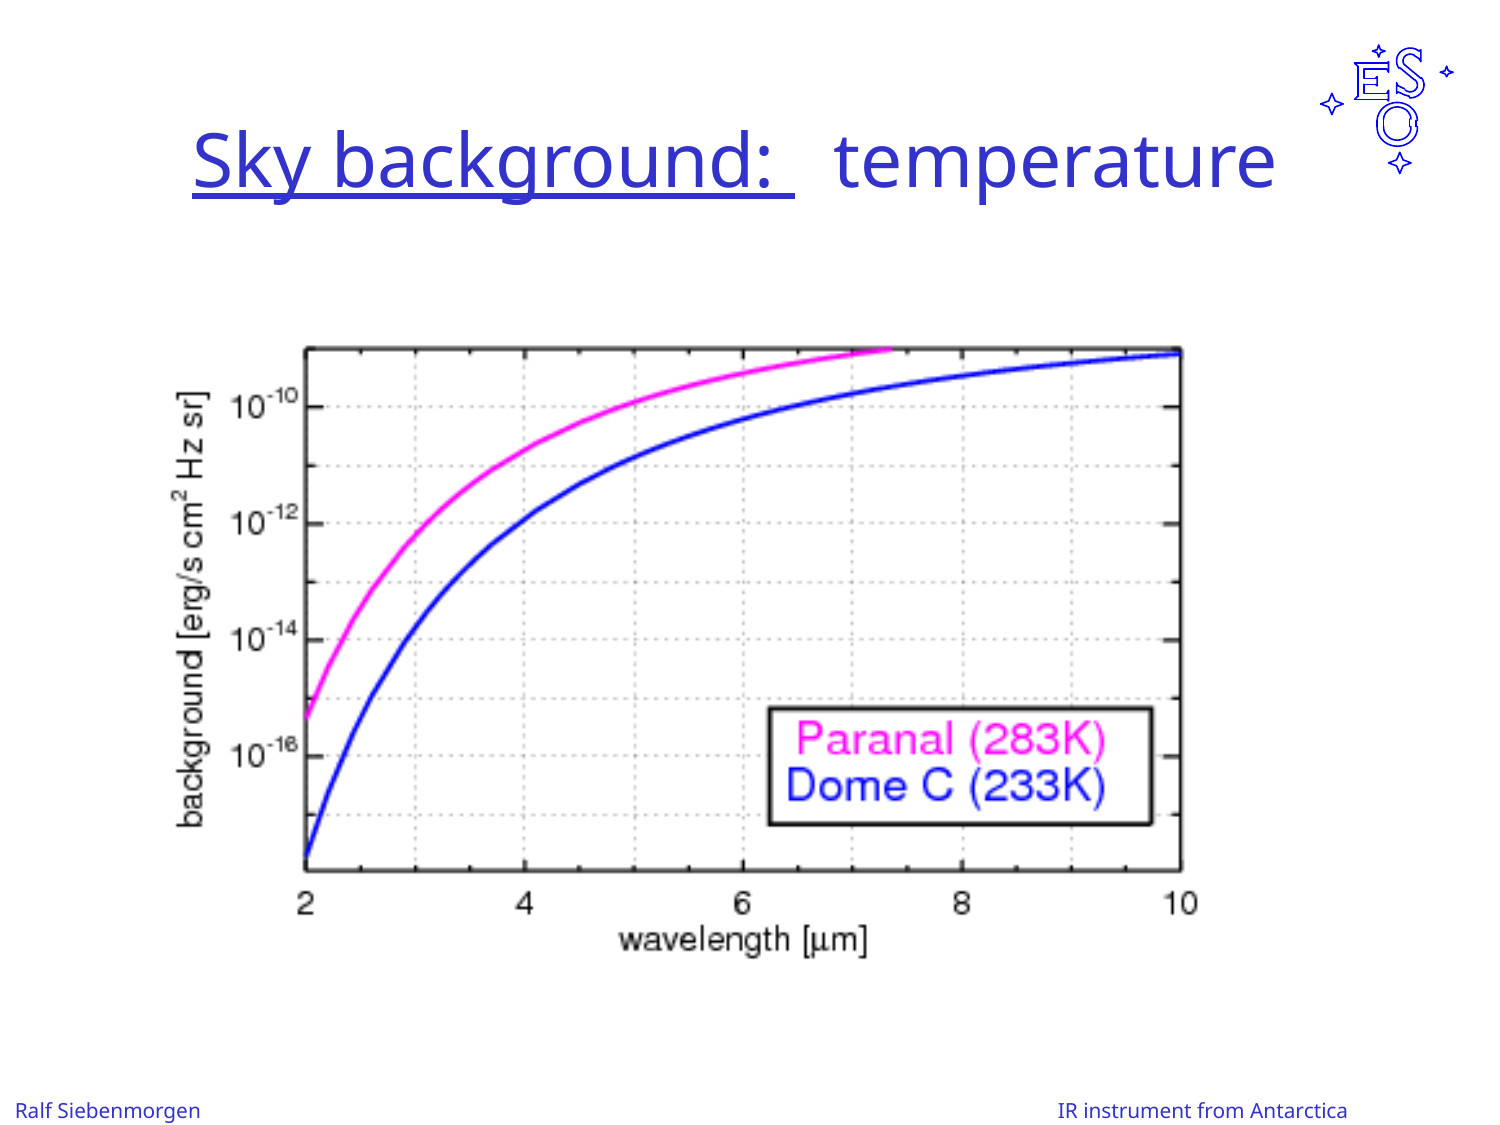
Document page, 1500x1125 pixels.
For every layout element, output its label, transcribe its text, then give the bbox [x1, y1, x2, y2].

text_box Sky background: temperature [177, 105, 1313, 211]
picture [128, 295, 1234, 985]
